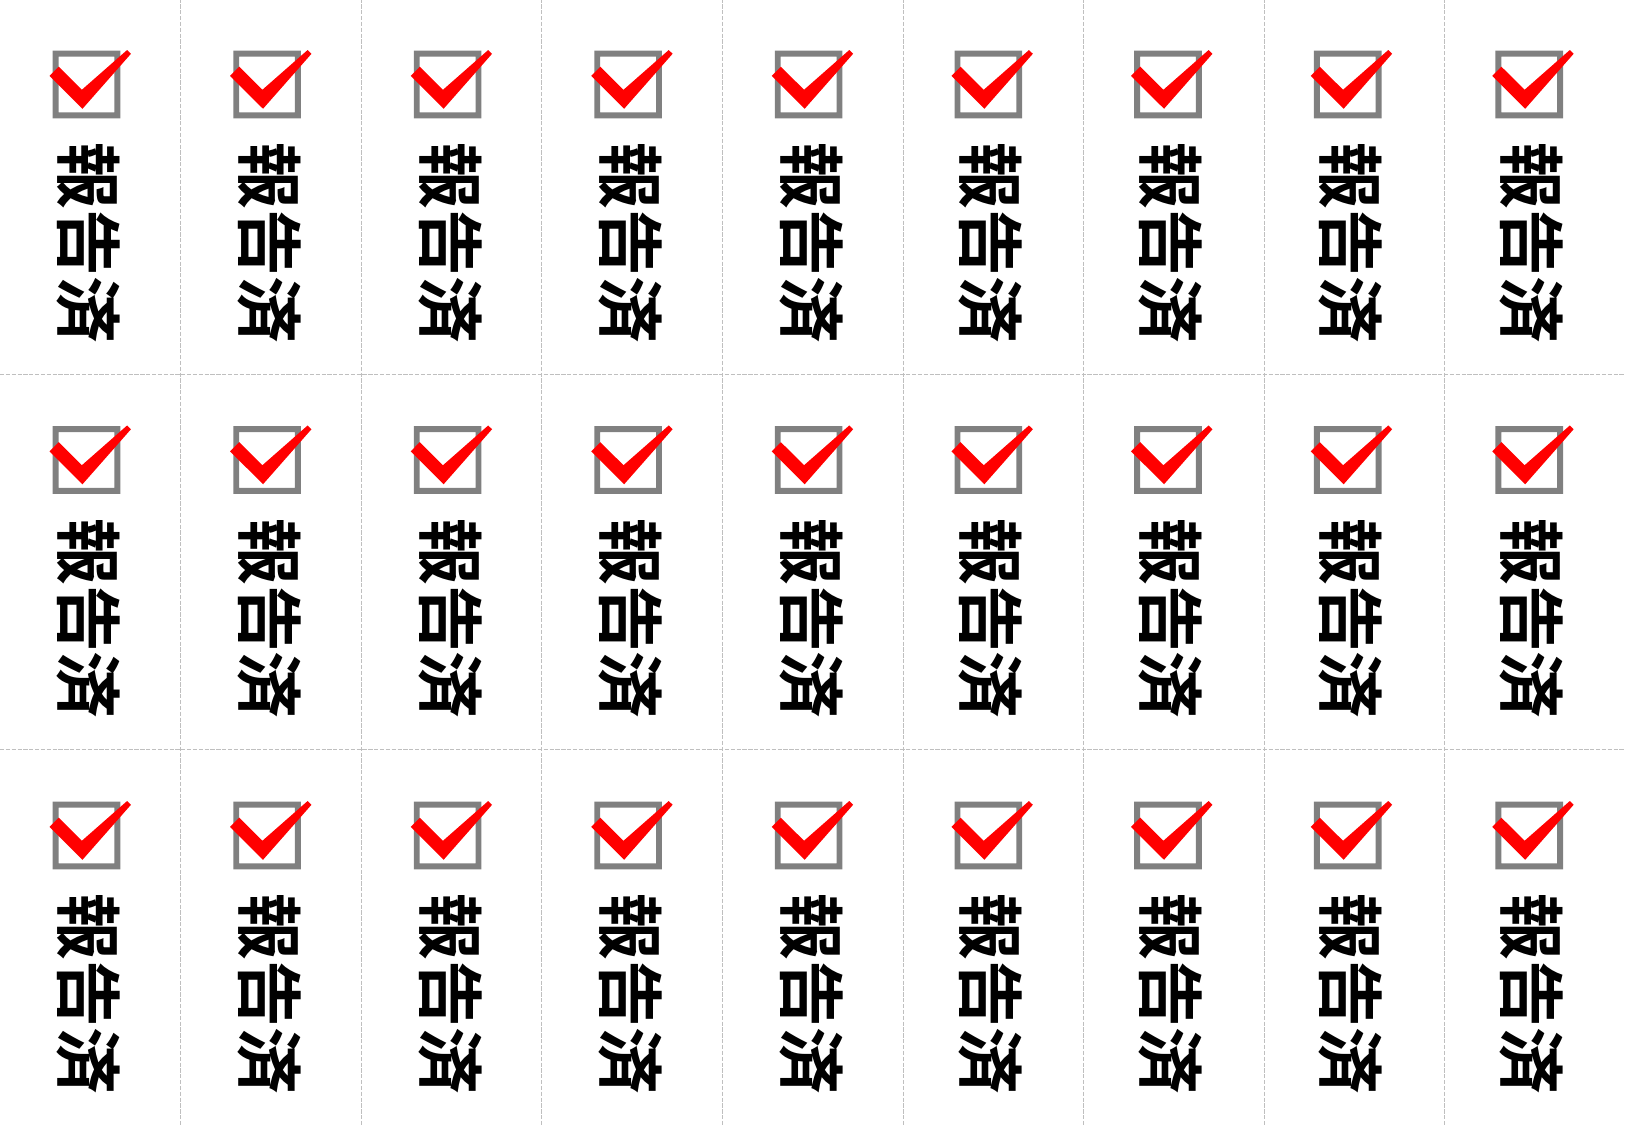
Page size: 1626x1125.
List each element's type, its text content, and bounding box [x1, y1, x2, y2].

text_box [771, 425, 854, 494]
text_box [230, 425, 312, 494]
text_box 報告済 [591, 889, 673, 1099]
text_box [1310, 800, 1393, 870]
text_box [410, 800, 493, 870]
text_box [591, 49, 673, 119]
text_box 報告済 [951, 138, 1033, 348]
text_box 報告済 [772, 889, 853, 1099]
text_box 報告済 [49, 138, 131, 348]
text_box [410, 425, 493, 494]
text_box 報告済 [410, 889, 492, 1099]
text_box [1492, 425, 1574, 494]
text_box 報告済 [1311, 138, 1392, 348]
text_box 報告済 [230, 138, 312, 348]
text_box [951, 425, 1033, 494]
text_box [951, 49, 1033, 119]
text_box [771, 49, 854, 119]
text_box 報告済 [772, 138, 853, 348]
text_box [771, 800, 854, 870]
text_box 報告済 [1311, 889, 1392, 1099]
text_box 報告済 [1131, 513, 1213, 724]
text_box 報告済 [1492, 138, 1574, 348]
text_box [1492, 49, 1574, 119]
text_box 報告済 [591, 513, 673, 724]
text_box 報告済 [1131, 138, 1213, 348]
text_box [951, 800, 1033, 870]
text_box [1492, 800, 1574, 870]
text_box 報告済 [951, 513, 1033, 724]
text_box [1131, 49, 1213, 119]
text_box 報告済 [49, 513, 131, 724]
text_box 報告済 [591, 138, 673, 348]
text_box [49, 800, 131, 870]
text_box 報告済 [1492, 513, 1574, 724]
text_box 報告済 [1311, 513, 1392, 724]
text_box 報告済 [772, 513, 853, 724]
text_box 報告済 [1492, 889, 1574, 1099]
text_box 報告済 [230, 513, 312, 724]
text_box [1131, 800, 1213, 870]
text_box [1131, 425, 1213, 494]
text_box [49, 425, 131, 494]
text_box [591, 425, 673, 494]
text_box 報告済 [410, 138, 492, 348]
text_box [410, 49, 493, 119]
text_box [591, 800, 673, 870]
text_box 報告済 [951, 889, 1033, 1099]
text_box 報告済 [410, 513, 492, 724]
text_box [230, 49, 312, 119]
text_box 報告済 [1131, 889, 1213, 1099]
text_box 報告済 [230, 889, 312, 1099]
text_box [230, 800, 312, 870]
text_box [1310, 425, 1393, 494]
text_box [1310, 49, 1393, 119]
text_box 報告済 [49, 889, 131, 1099]
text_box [49, 49, 131, 119]
